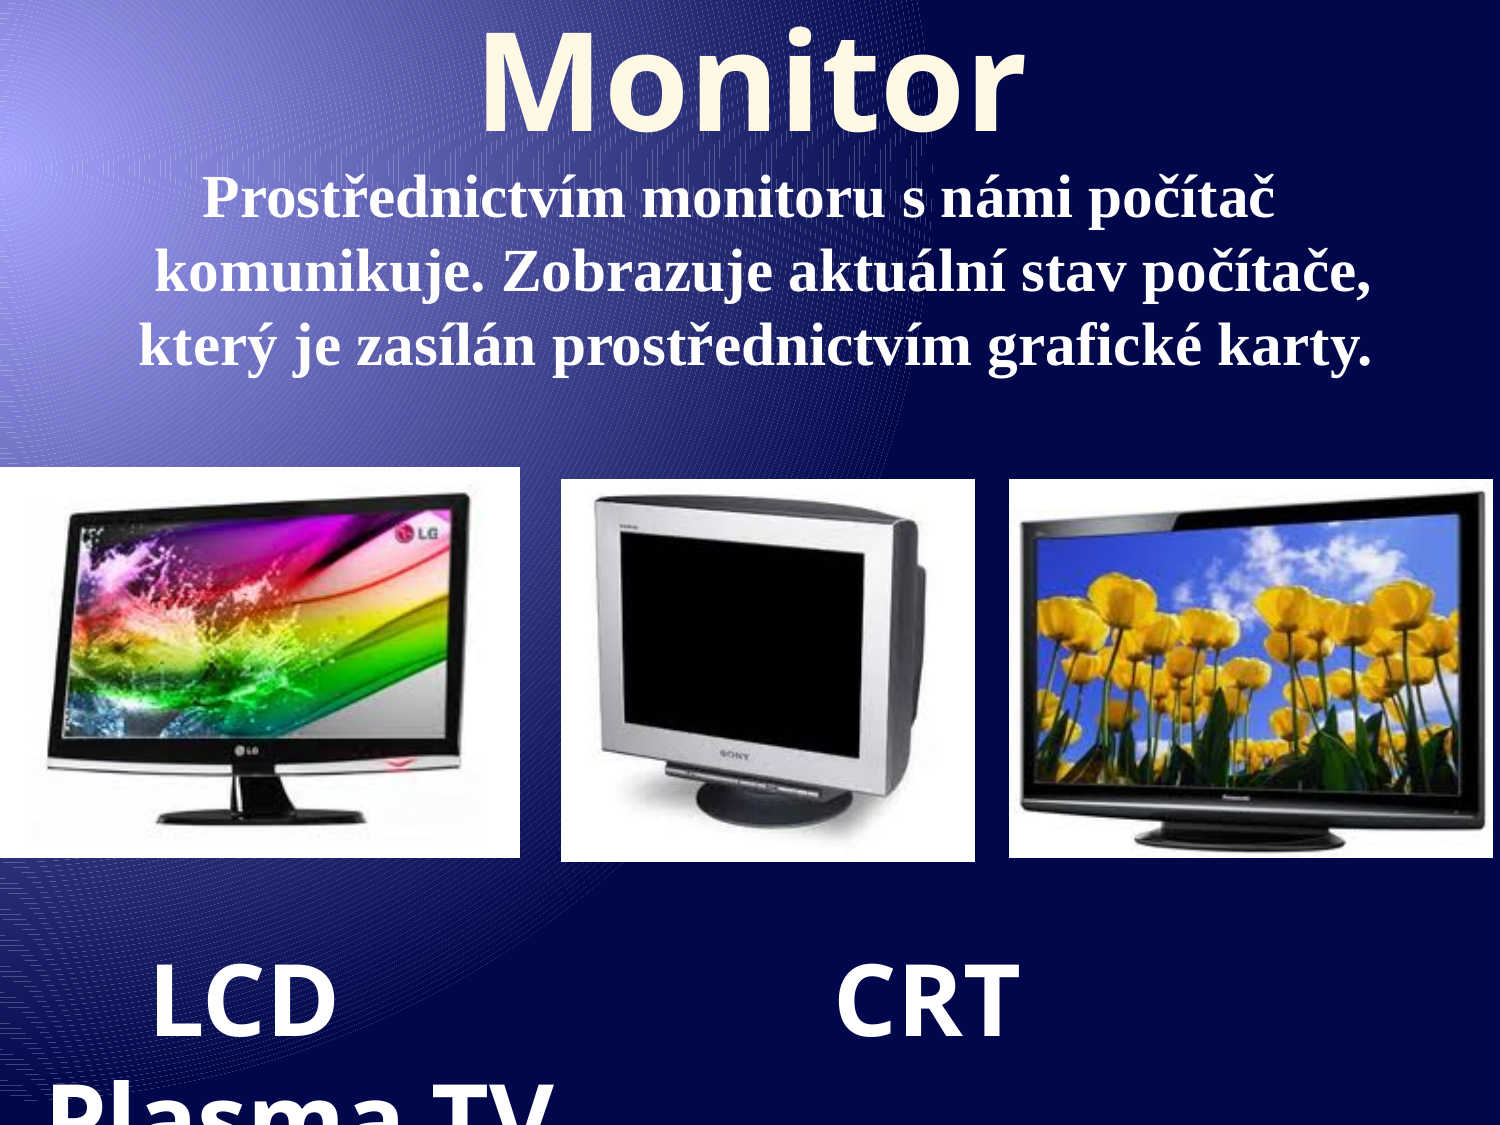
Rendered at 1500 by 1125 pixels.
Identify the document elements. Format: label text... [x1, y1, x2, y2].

picture [1009, 479, 1493, 859]
list Prostřednictvím monitoru s námi počítač komunikuje. Zobrazuje aktuální stav počítače, který je zasílán prostřednictvím grafické karty. [64, 149, 1415, 528]
text_box LCD CRT Plasma TV [29, 928, 1500, 1125]
picture [0, 467, 520, 858]
title Monitor [76, 30, 1427, 161]
picture [560, 479, 975, 862]
